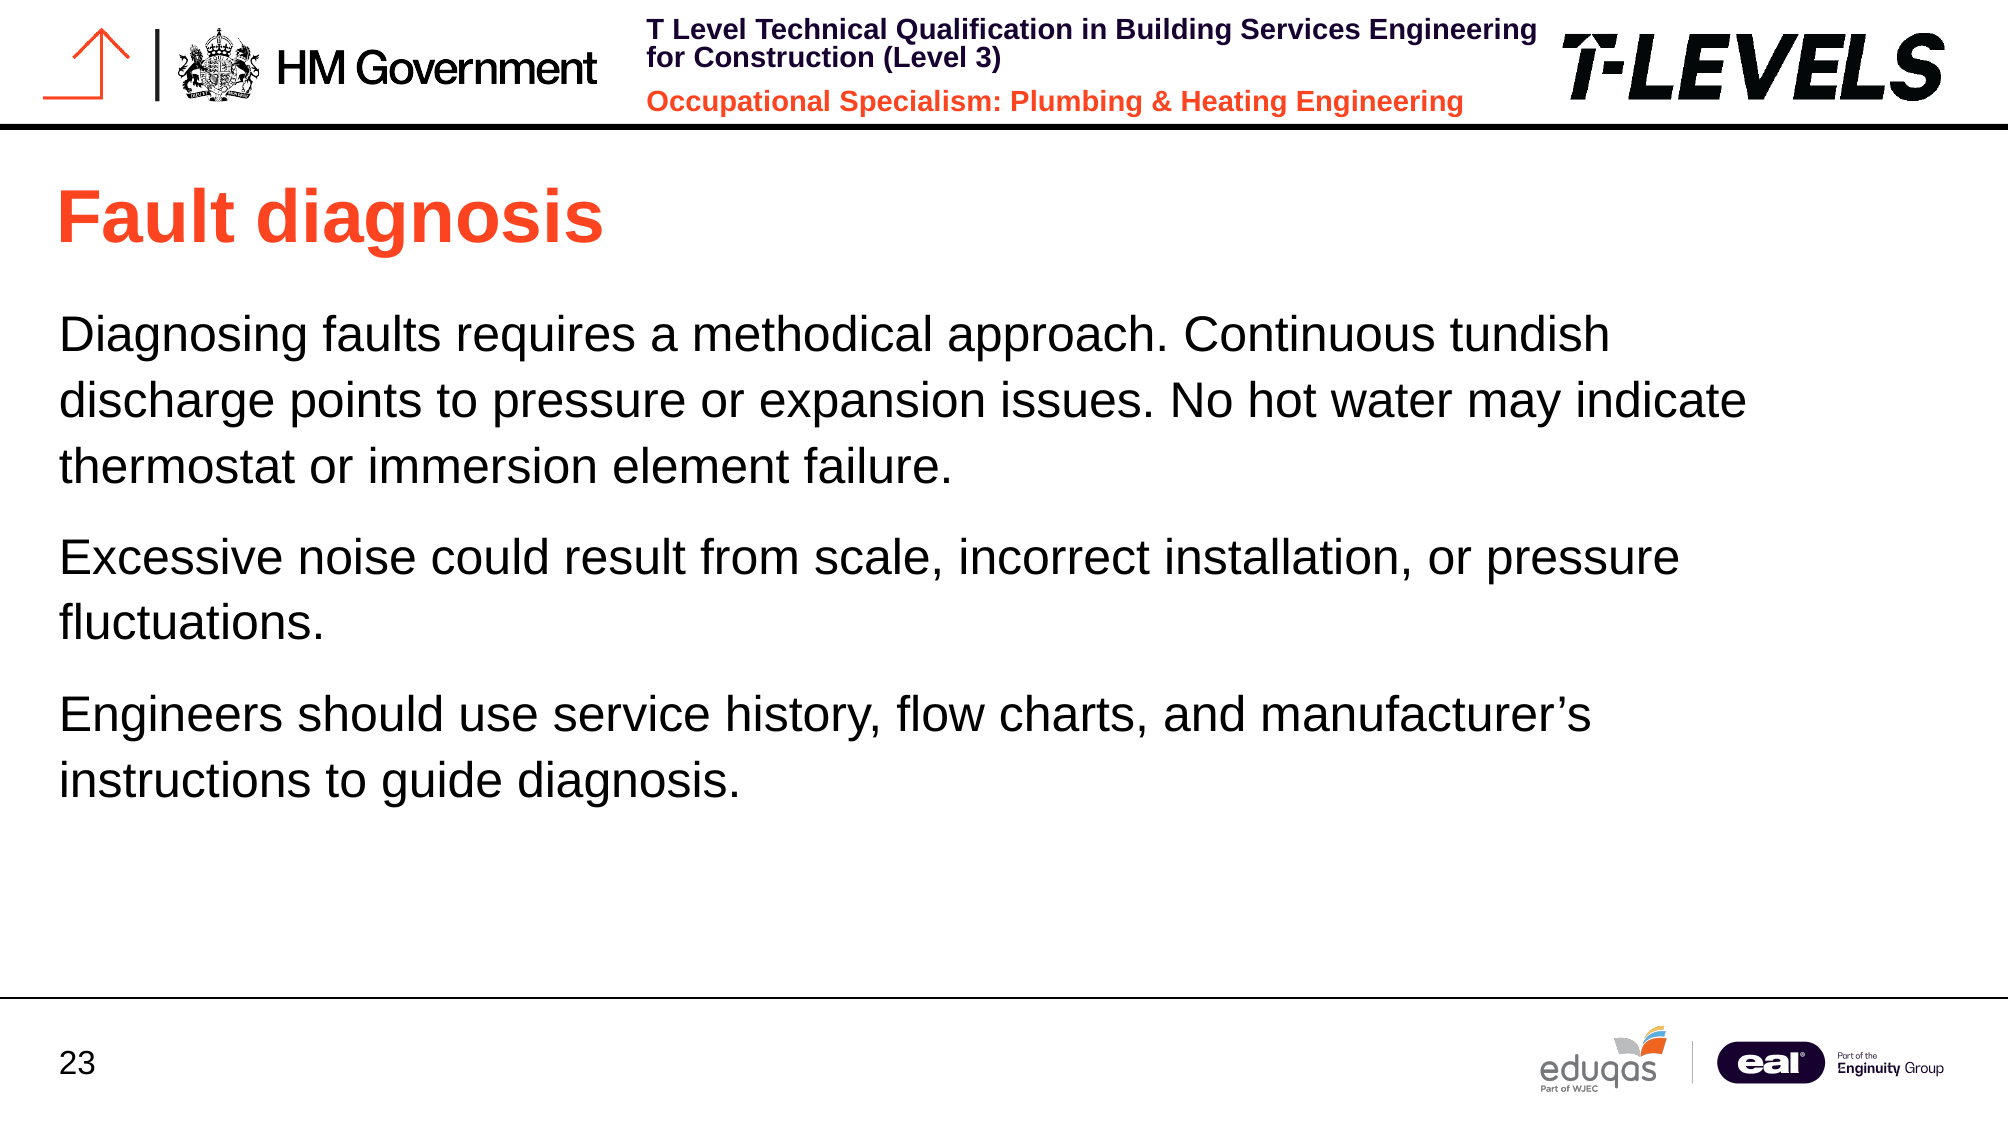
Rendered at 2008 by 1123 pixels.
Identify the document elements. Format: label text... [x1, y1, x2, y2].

picture [1543, 25, 1964, 108]
picture [155, 28, 597, 102]
picture [38, 27, 136, 100]
title Fault diagnosis [41, 111, 1949, 314]
list Diagnosing faults requires a methodical approach. Continuous tundish discharge points to pressure or expansion issues. No hot water may indicate thermostat or immersion element failure. Excessive noise could result from scale, incorrect installation, or pressure fluctuations. Engineers should use service history, flow charts, and manufacturer’s instructions to guide diagnosis. [59, 295, 1761, 975]
picture [1535, 1021, 1949, 1097]
